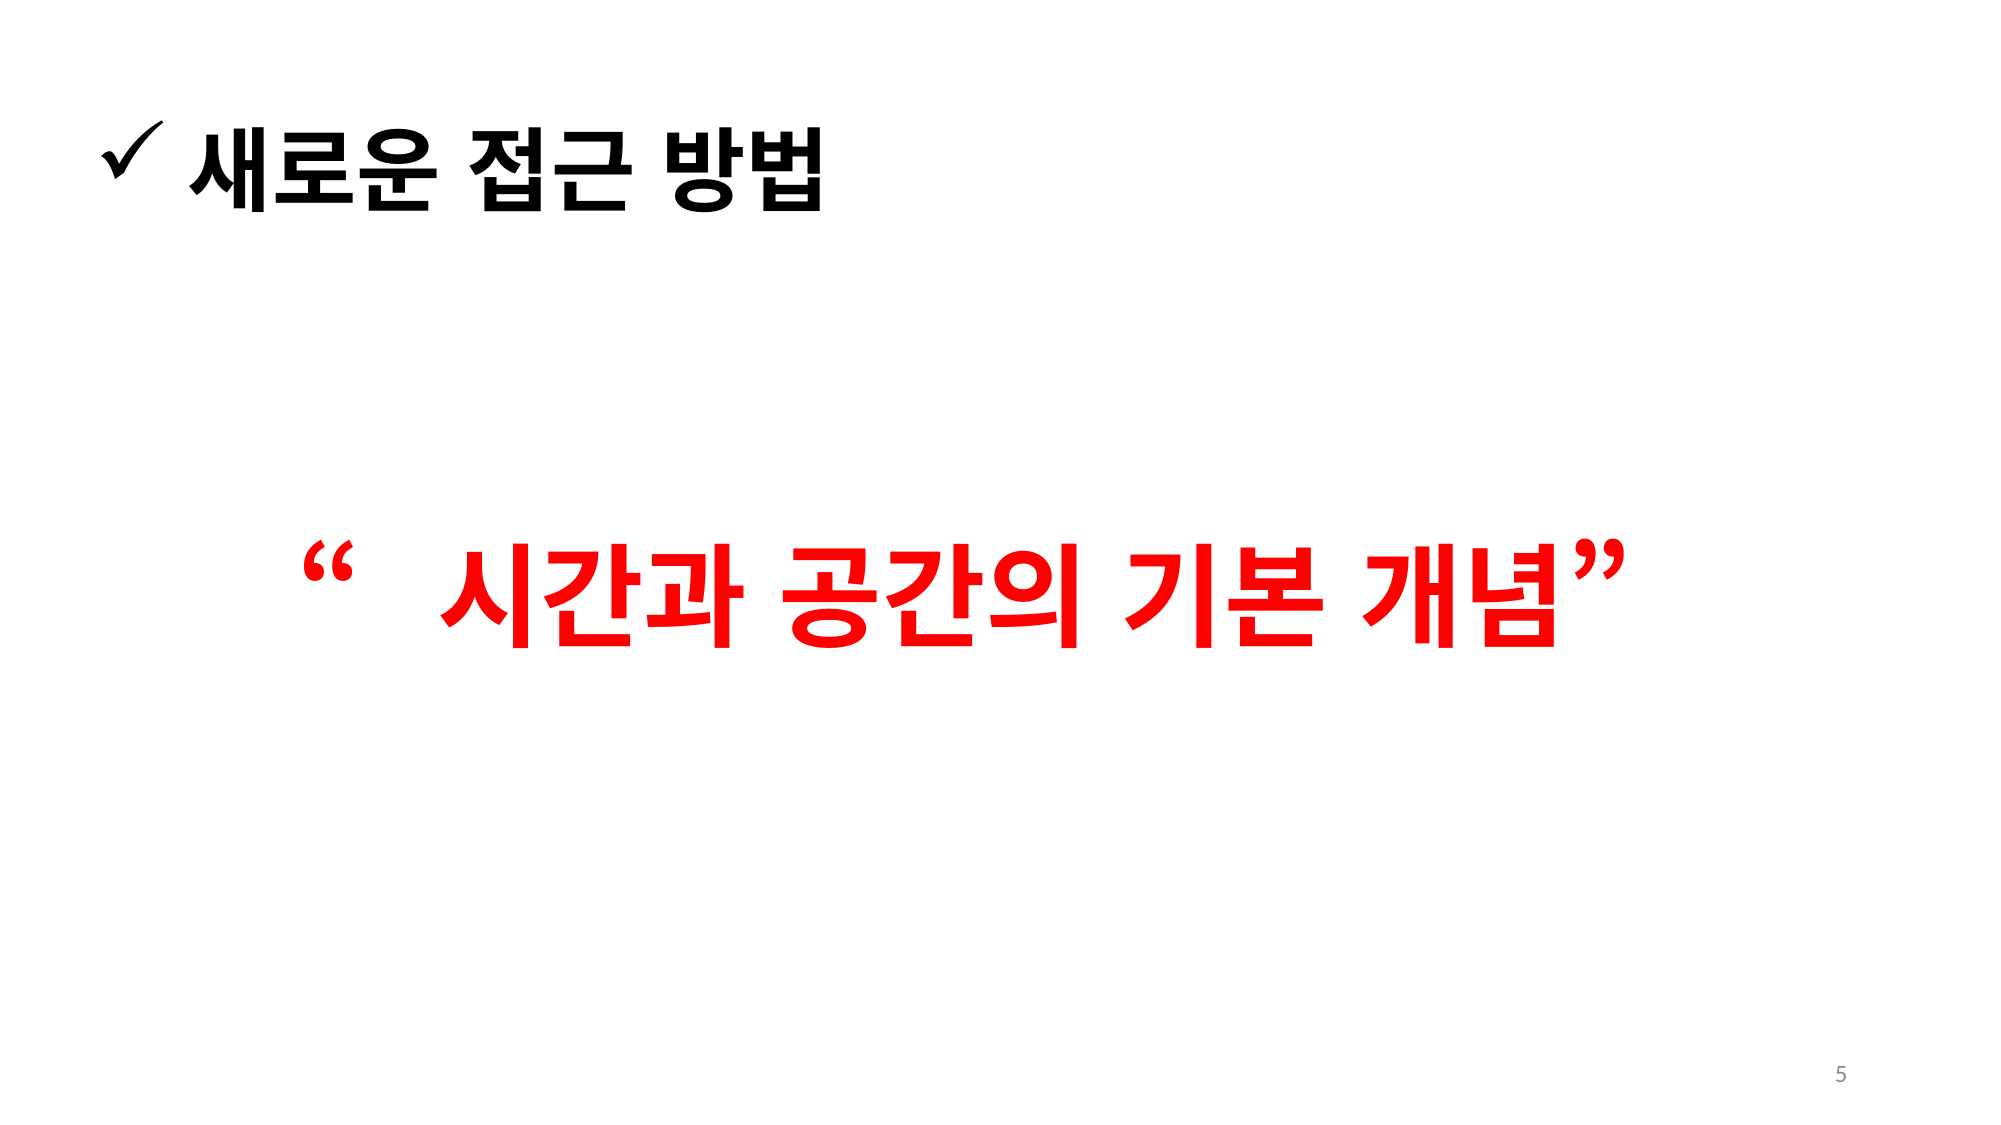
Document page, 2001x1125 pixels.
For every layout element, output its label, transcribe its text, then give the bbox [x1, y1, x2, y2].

title 새로운 접근 방법 [79, 108, 1805, 243]
text_box “시간과 공간의 기본 개념” [194, 457, 1735, 668]
slide_number 5 [1412, 1042, 1863, 1103]
